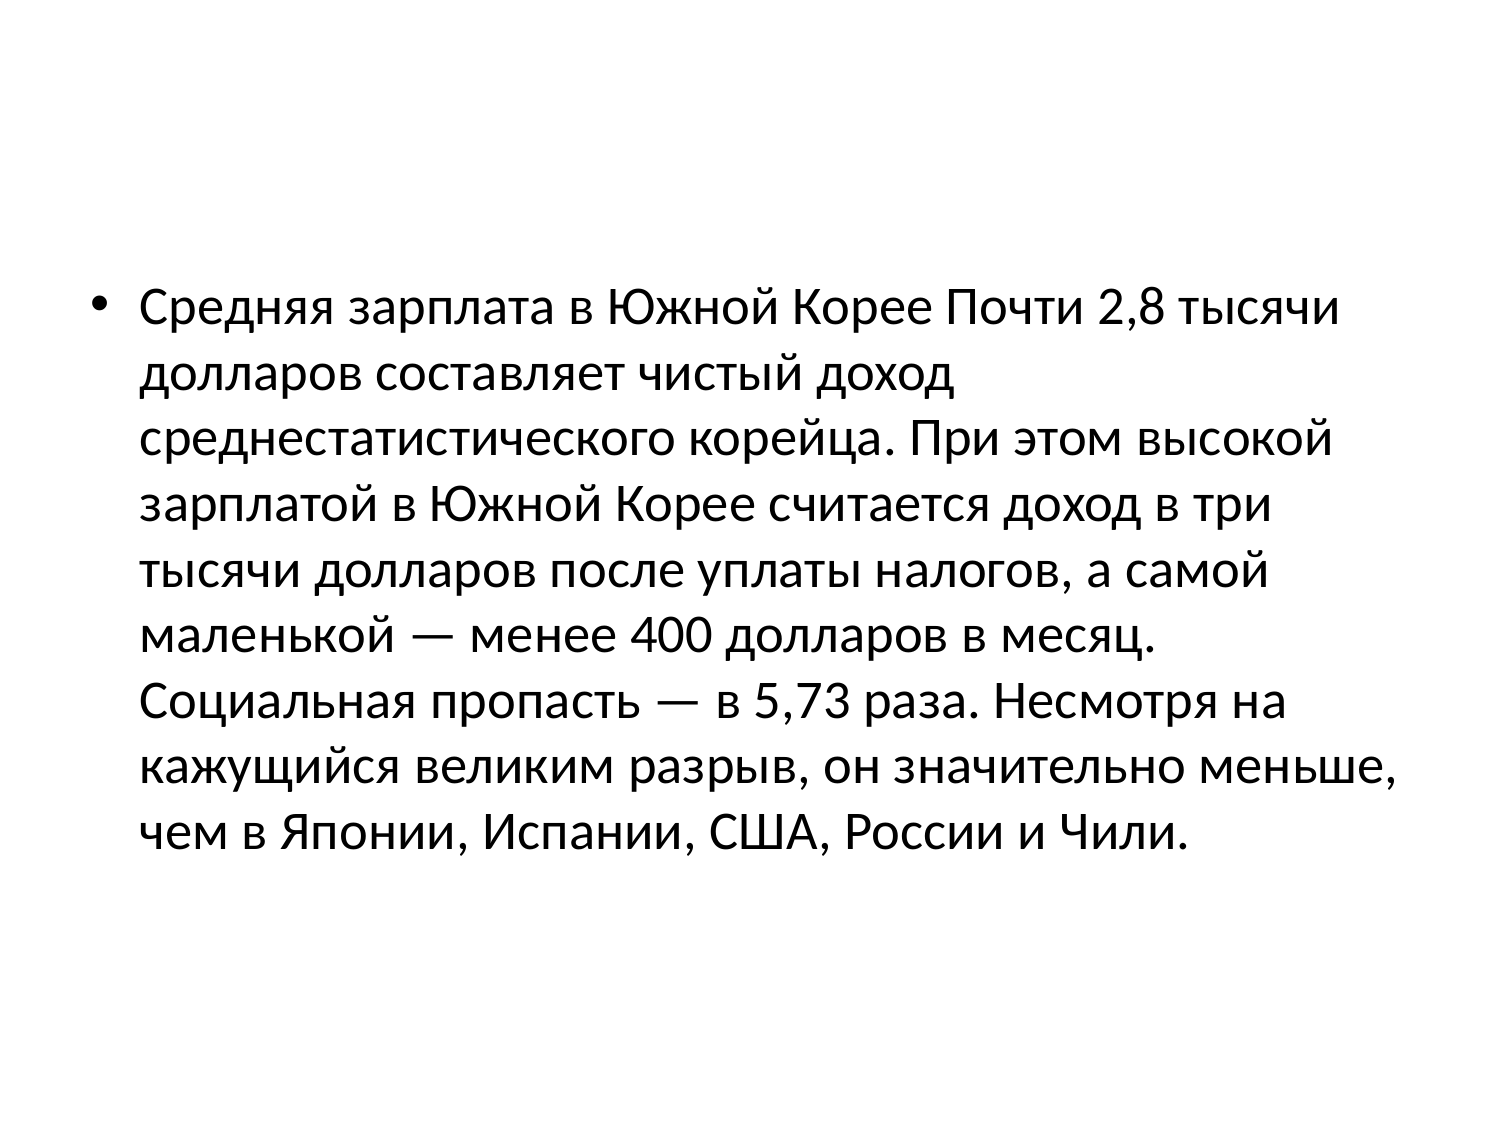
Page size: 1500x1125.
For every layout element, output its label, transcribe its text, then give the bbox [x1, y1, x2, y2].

list Средняя зарплата в Южной Корее Почти 2,8 тысячи долларов составляет чистый доход среднестатистического корейца. При этом высокой зарплатой в Южной Корее считается доход в три тысячи долларов после уплаты налогов, а самой маленькой — менее 400 долларов в месяц. Социальная пропасть — в 5,73 раза. Несмотря на кажущийся великим разрыв, он значительно меньше, чем в Японии, Испании, США, России и Чили. [75, 262, 1425, 1005]
